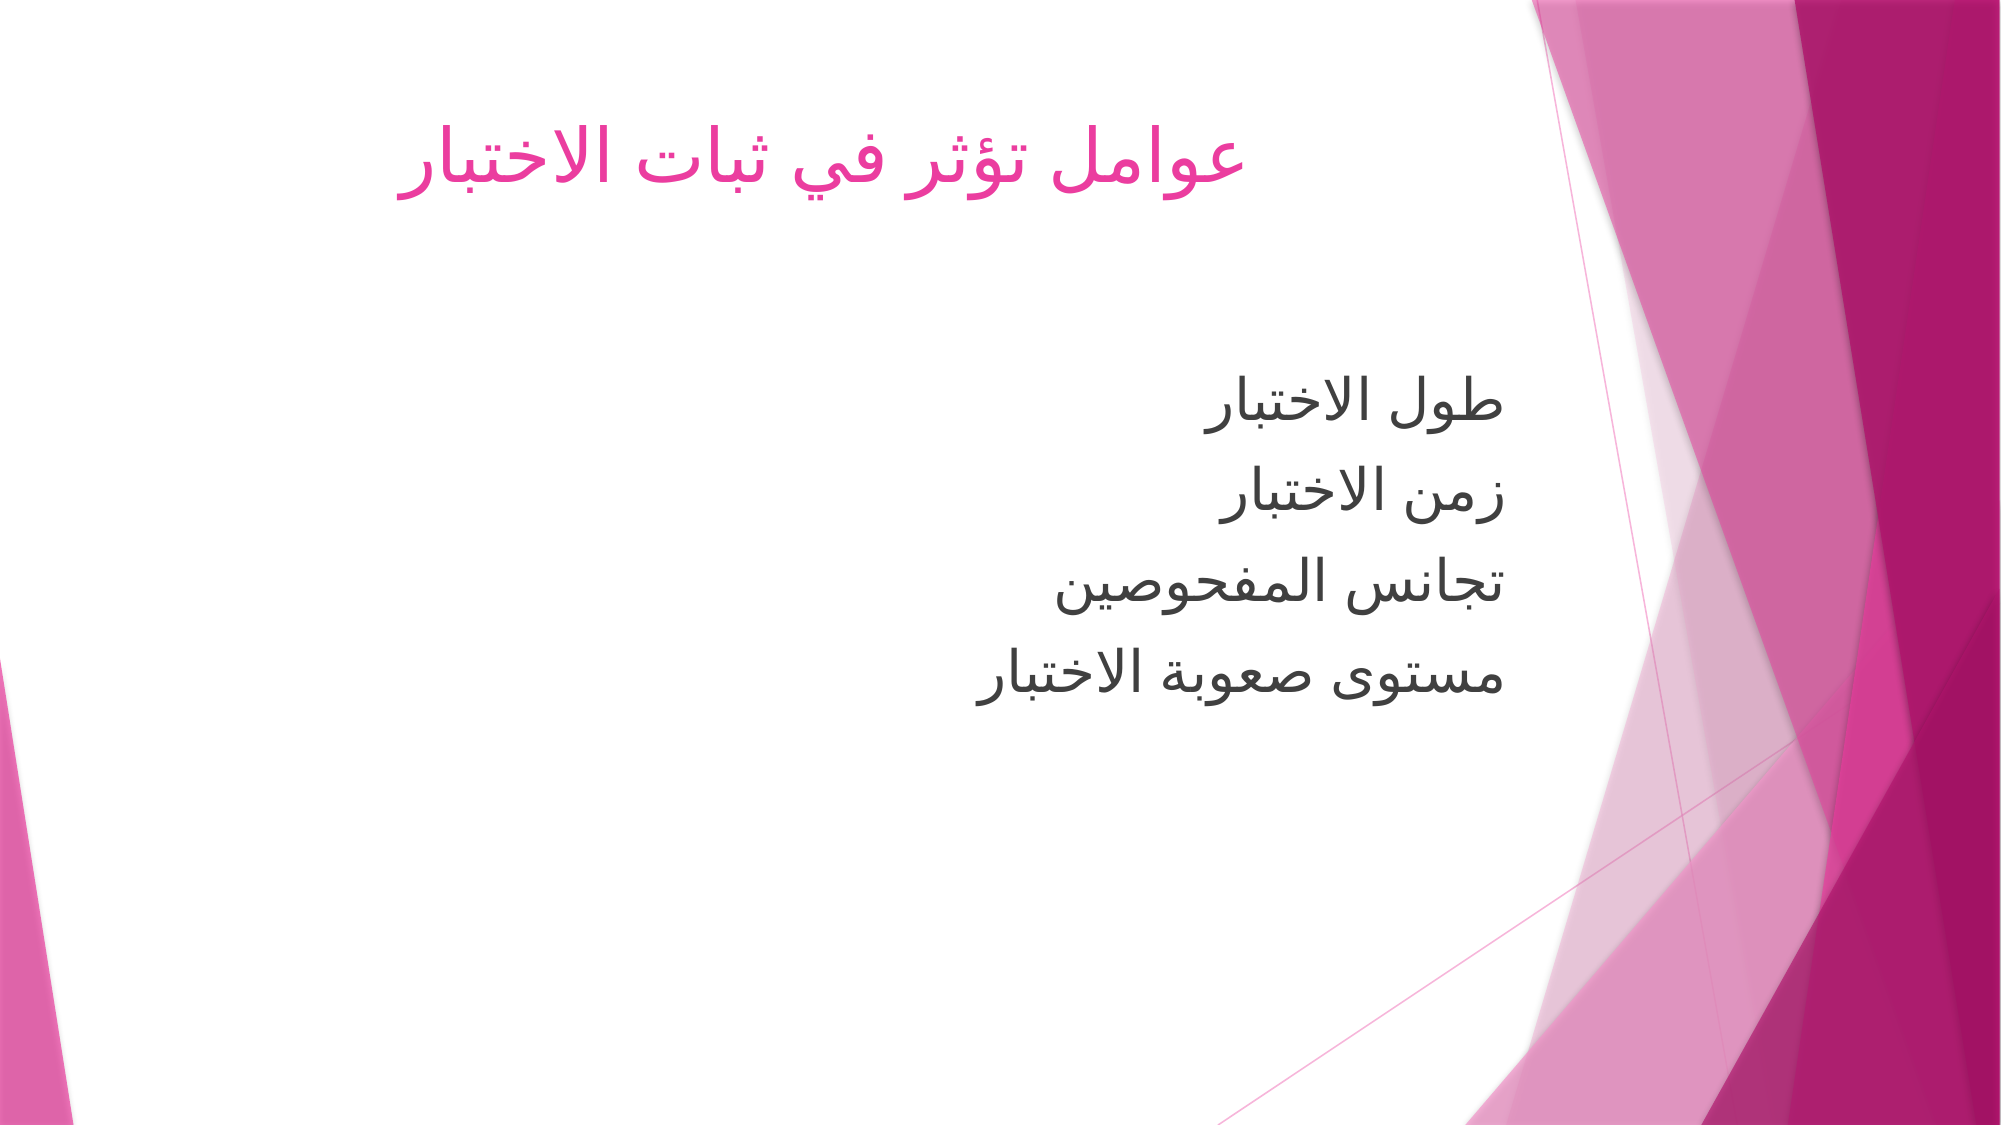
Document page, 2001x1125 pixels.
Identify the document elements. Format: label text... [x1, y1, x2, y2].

list طول الاختبار زمن الاختبار تجانس المفحوصين مستوى صعوبة الاختبار [111, 354, 1522, 992]
title عوامل تؤثر في ثبات الاختبار [111, 99, 1522, 317]
